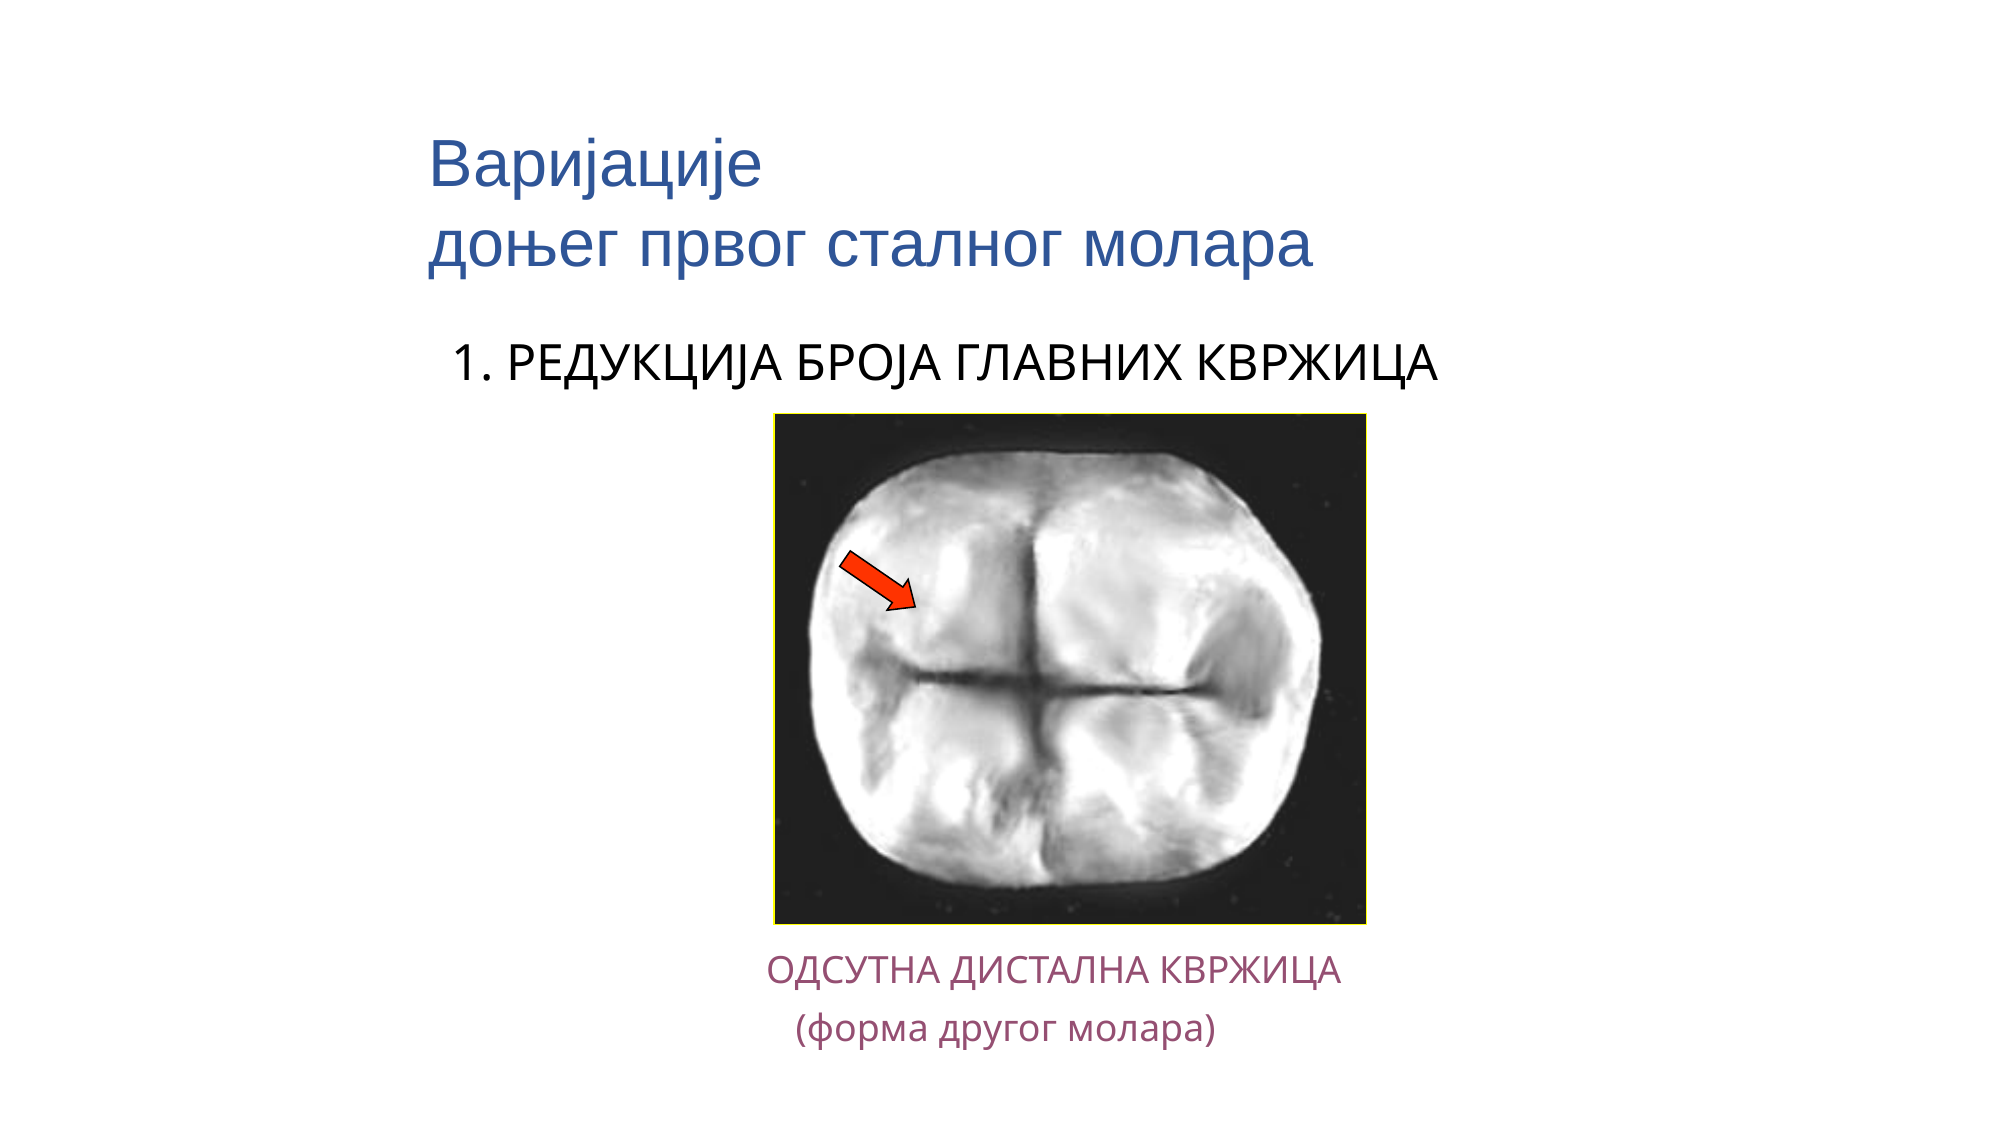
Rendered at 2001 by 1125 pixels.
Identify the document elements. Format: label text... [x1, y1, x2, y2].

text_box 1. РЕДУКЦИЈА БРОЈА ГЛАВНИХ КВРЖИЦА [436, 322, 1454, 398]
text_box ОДСУТНА ДИСТАЛНА КВРЖИЦА (форма другог молара) [751, 938, 1357, 1114]
picture [774, 413, 1366, 924]
text_box Варијације доњег првог сталног молара [413, 112, 1329, 288]
